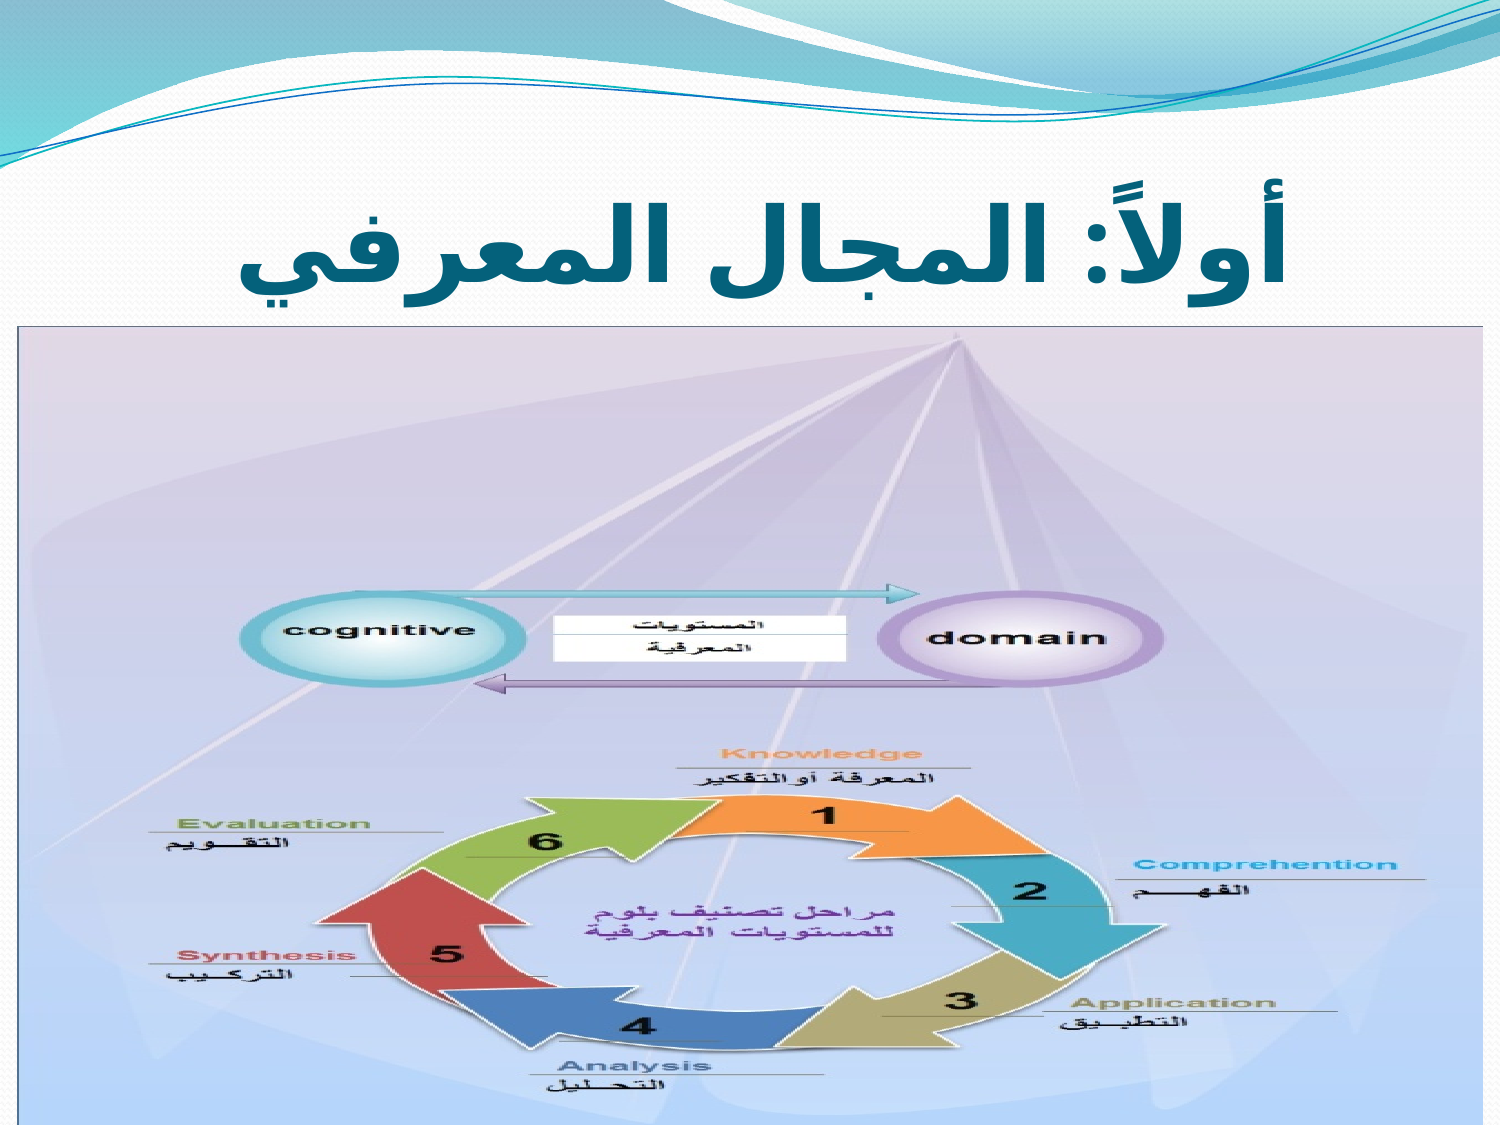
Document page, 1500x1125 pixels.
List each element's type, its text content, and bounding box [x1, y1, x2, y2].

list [17, 326, 1483, 1125]
title أولاً: المجال المعرفي [75, 115, 1425, 303]
